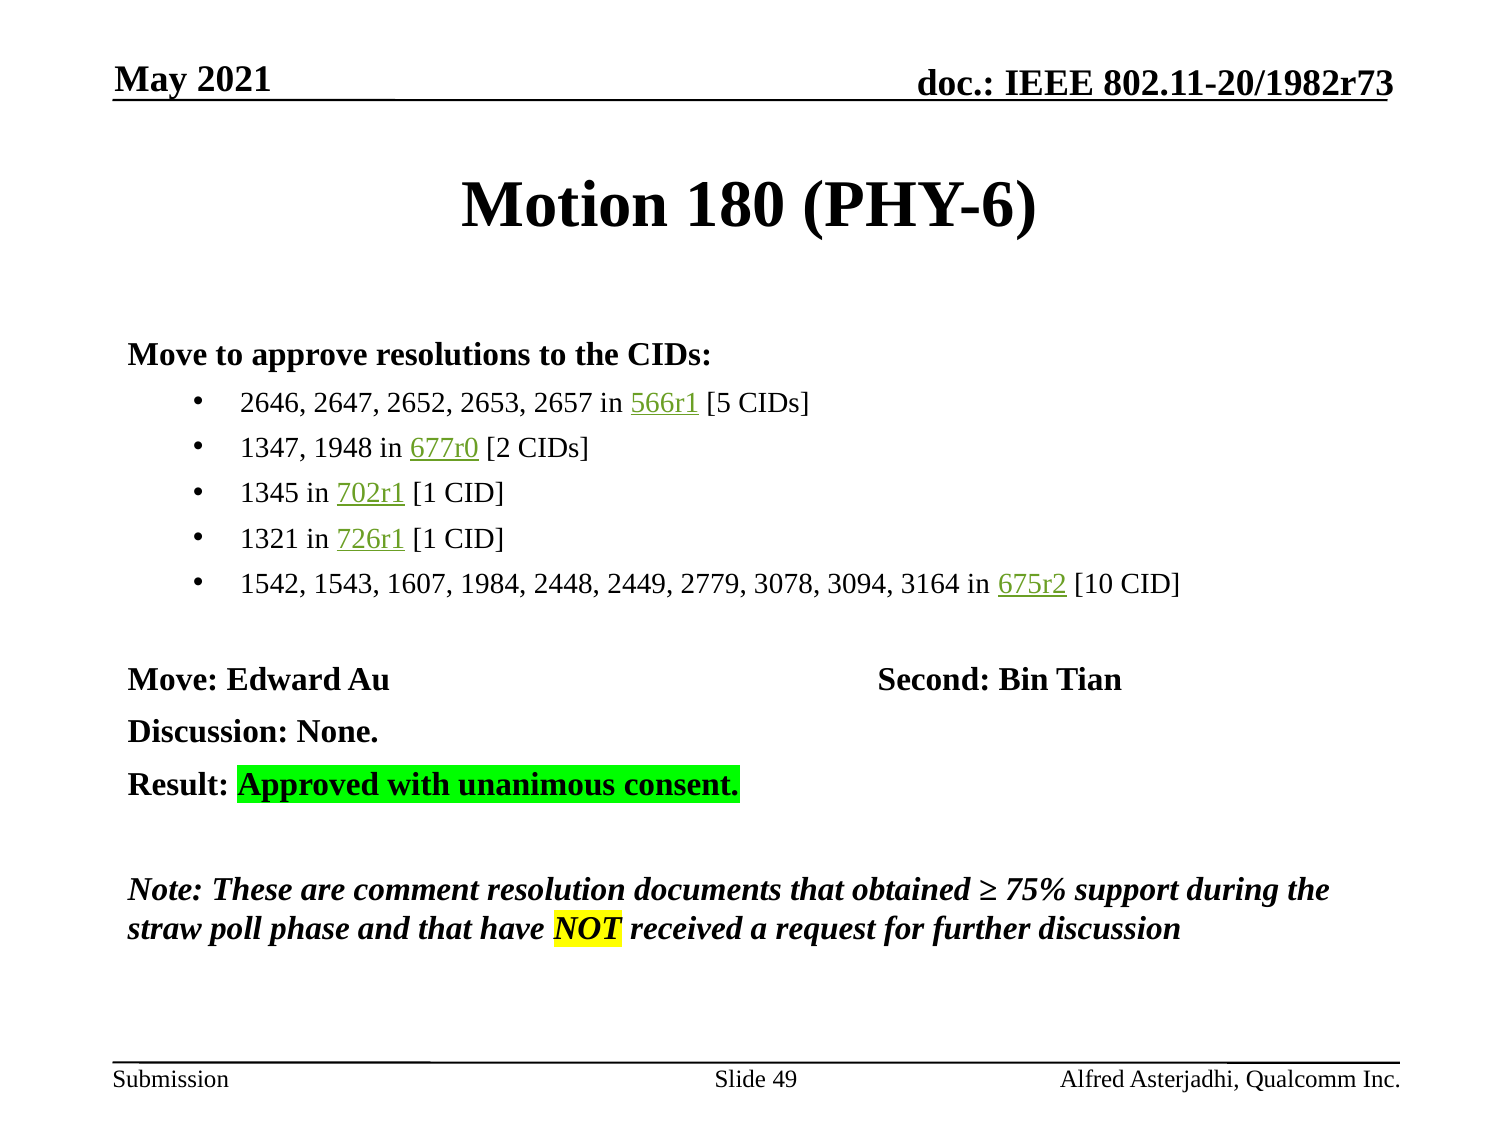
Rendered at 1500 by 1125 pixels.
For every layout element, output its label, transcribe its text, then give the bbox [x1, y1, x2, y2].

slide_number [114, 54, 423, 100]
title Motion 180 (PHY-6) [112, 112, 1388, 288]
slide_number Slide 49 [712, 1061, 800, 1123]
list Move to approve resolutions to the CIDs: 2646, 2647, 2652, 2653, 2657 in 566r1 [5 CIDs] 1347, 1948 in 677r0 [2 CIDs] 1345 in 702r1 [1 CID] 1321 in 726r1 [1 CID] 1542, 1543, 1607, 1984, 2448, 2449, 2779, 3078, 3094, 3164 in 675r2 [10 CID] Move: Edward Au Second: Bin Tian Discussion: None. Result: Approved with unanimous consent. Note: These are comment resolution documents that obtained ≥ 75% support during the straw poll phase and that have NOT received a request for further discussion [112, 324, 1388, 1063]
footer Alfred Asterjadhi, Qualcomm Inc. [878, 1061, 1402, 1093]
